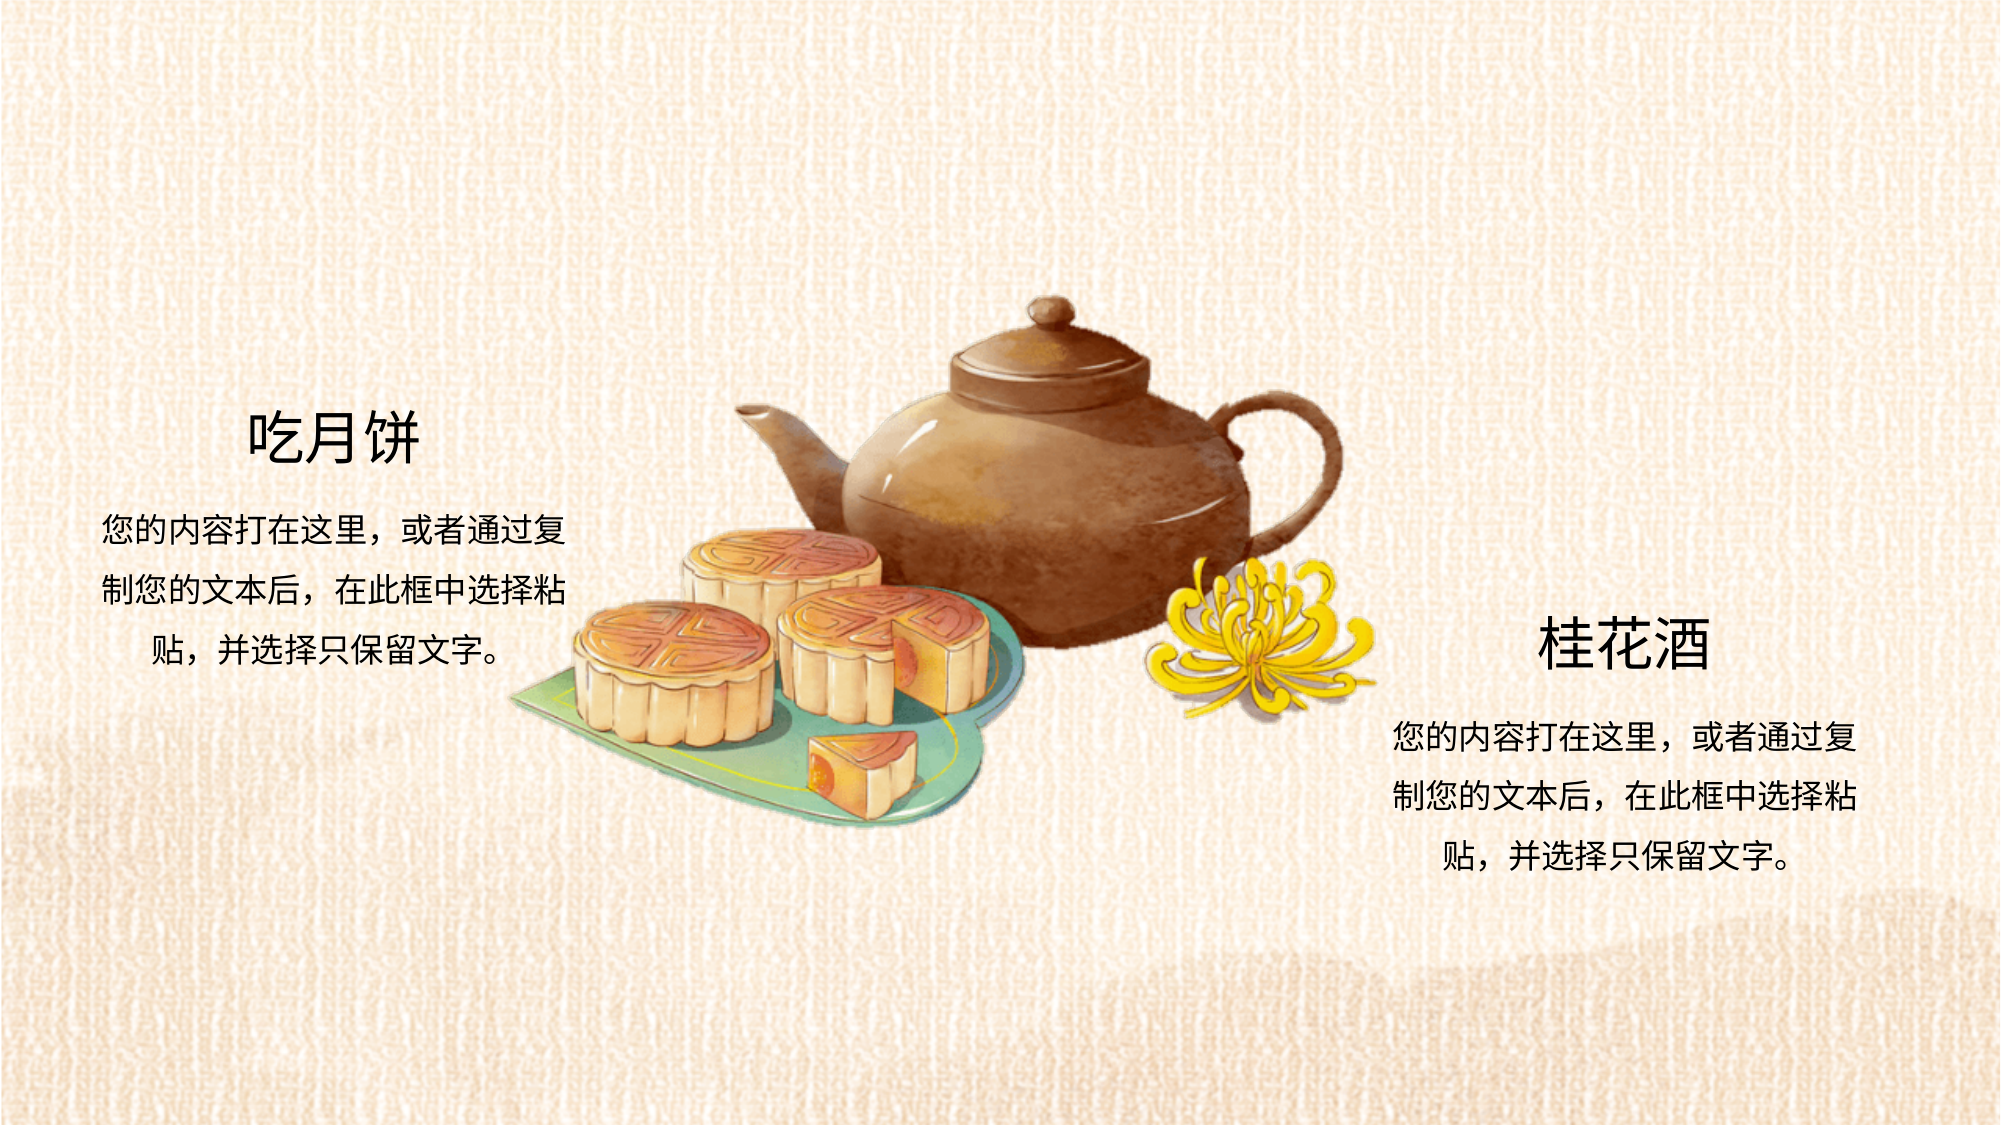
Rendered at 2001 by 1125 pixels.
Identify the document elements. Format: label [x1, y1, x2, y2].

picture [3, 0, 2001, 1125]
text_box [65, 393, 477, 719]
text_box [1356, 599, 1894, 925]
